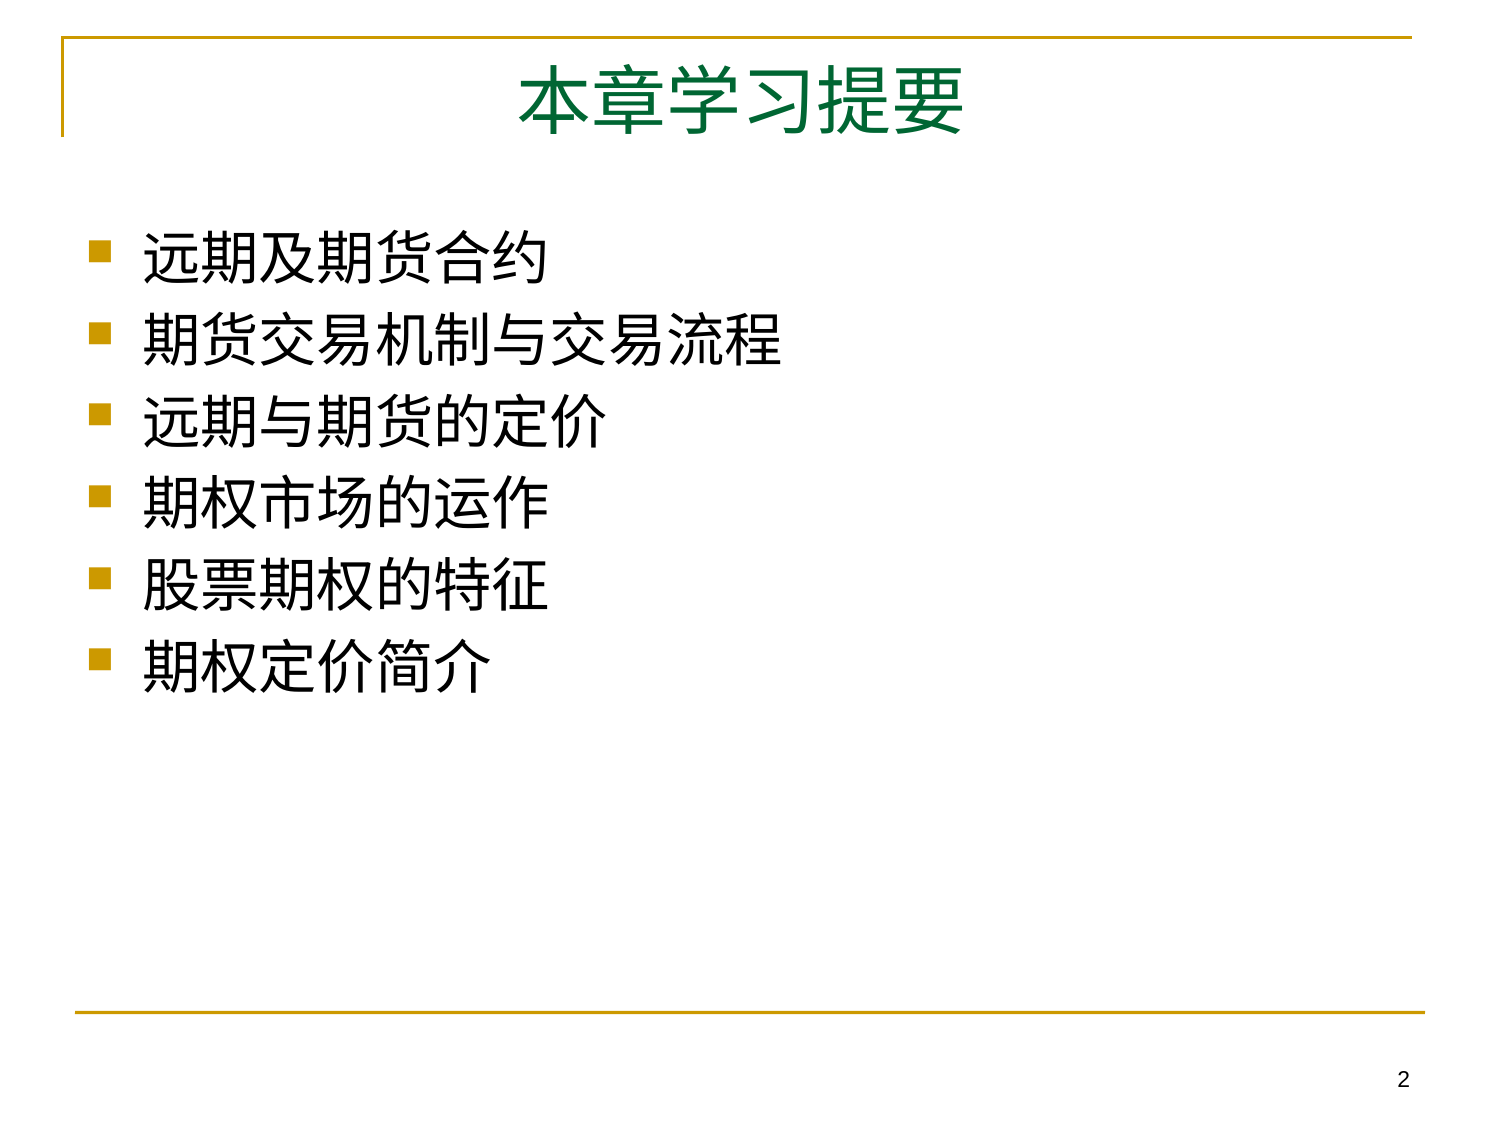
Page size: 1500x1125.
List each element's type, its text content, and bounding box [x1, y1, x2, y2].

slide_number 2 [1074, 1024, 1425, 1100]
list 远期及期货合约 期货交易机制与交易流程 远期与期货的定价 期权市场的运作 股票期权的特征 期权定价简介 [70, 214, 1421, 958]
title 本章学习提要 [75, 45, 1425, 161]
